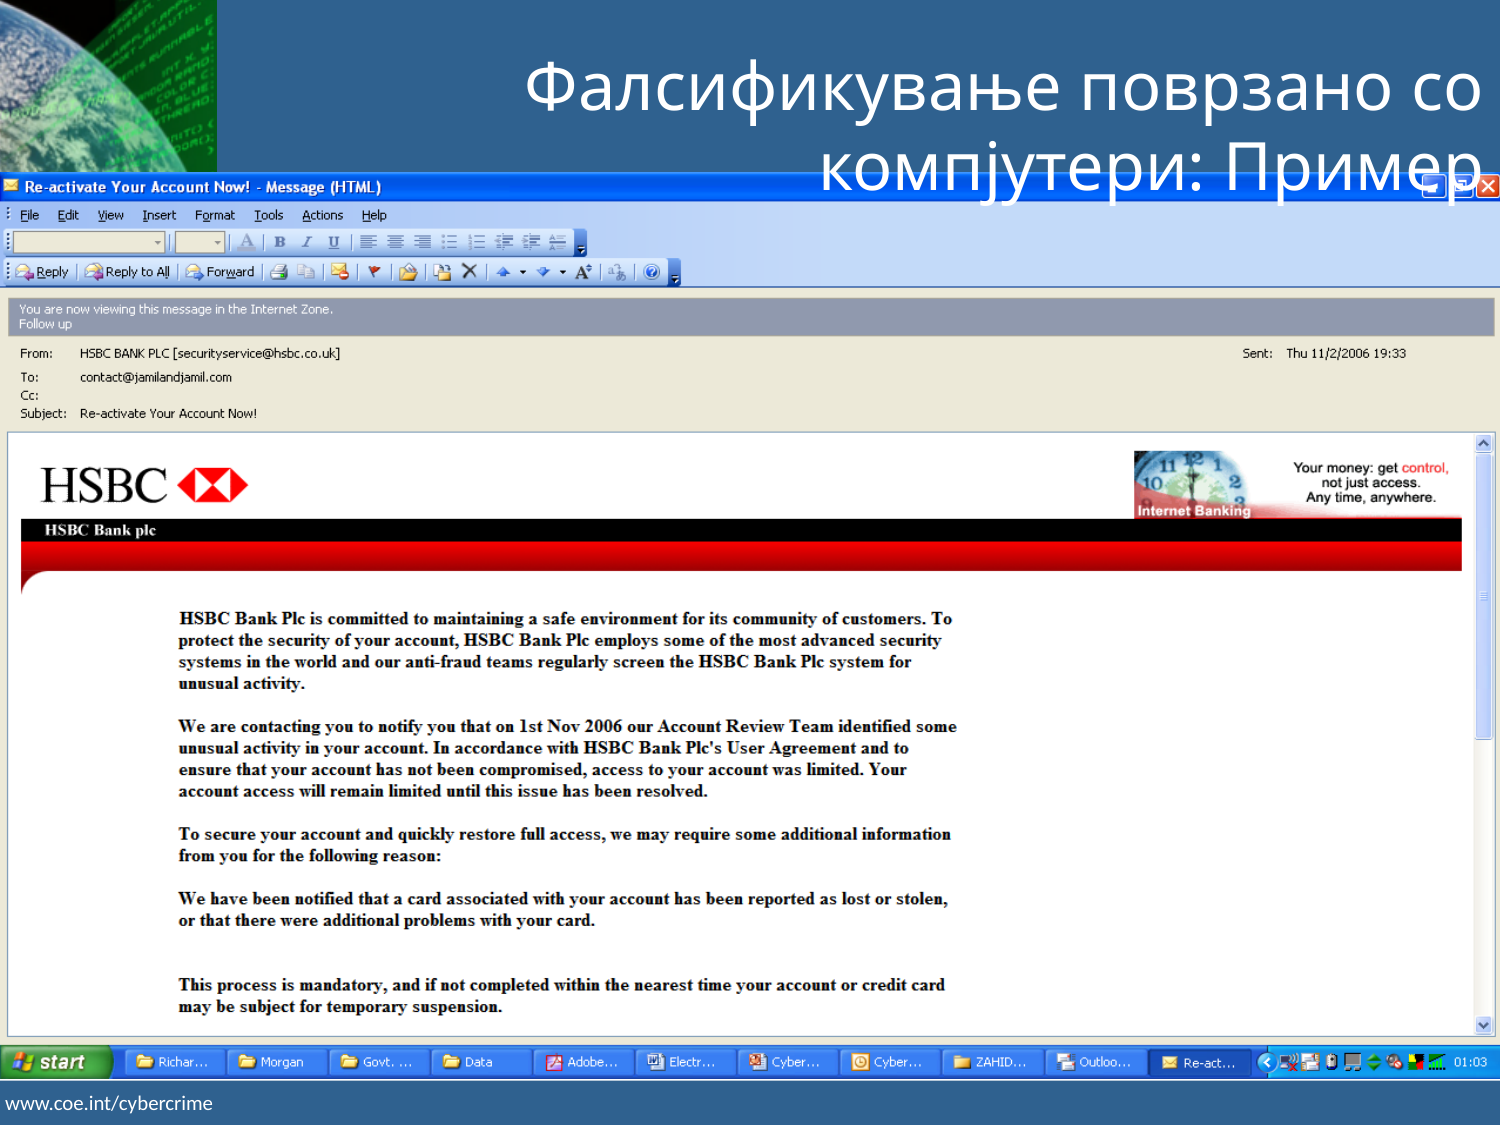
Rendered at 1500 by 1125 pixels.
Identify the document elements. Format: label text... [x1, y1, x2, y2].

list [0, 172, 1500, 1079]
picture [0, 0, 217, 172]
text_box Фалсификување поврзано со компјутери: Пример [247, 36, 1500, 171]
